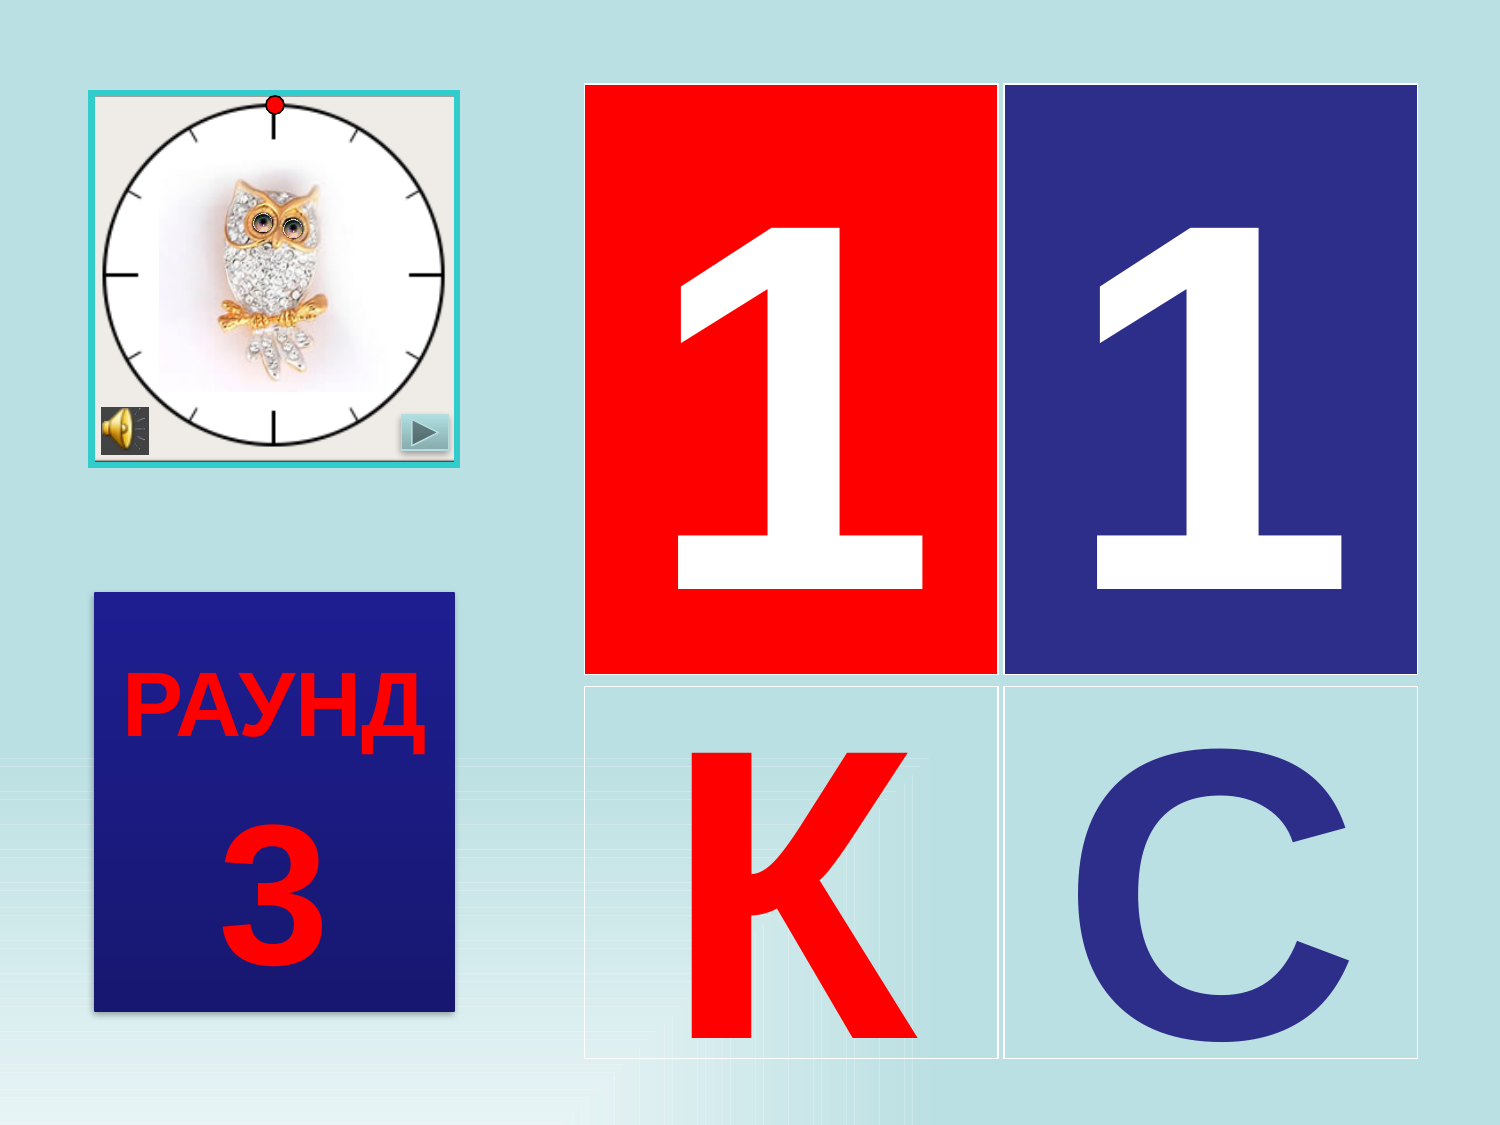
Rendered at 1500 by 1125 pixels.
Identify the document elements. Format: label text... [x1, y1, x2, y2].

text_box К [584, 686, 998, 1059]
text_box 1 [584, 84, 999, 675]
text_box 1 [1004, 84, 1418, 675]
text_box РАУНД 3 [94, 592, 455, 1012]
text_box С [1004, 686, 1418, 1059]
picture [95, 96, 454, 462]
